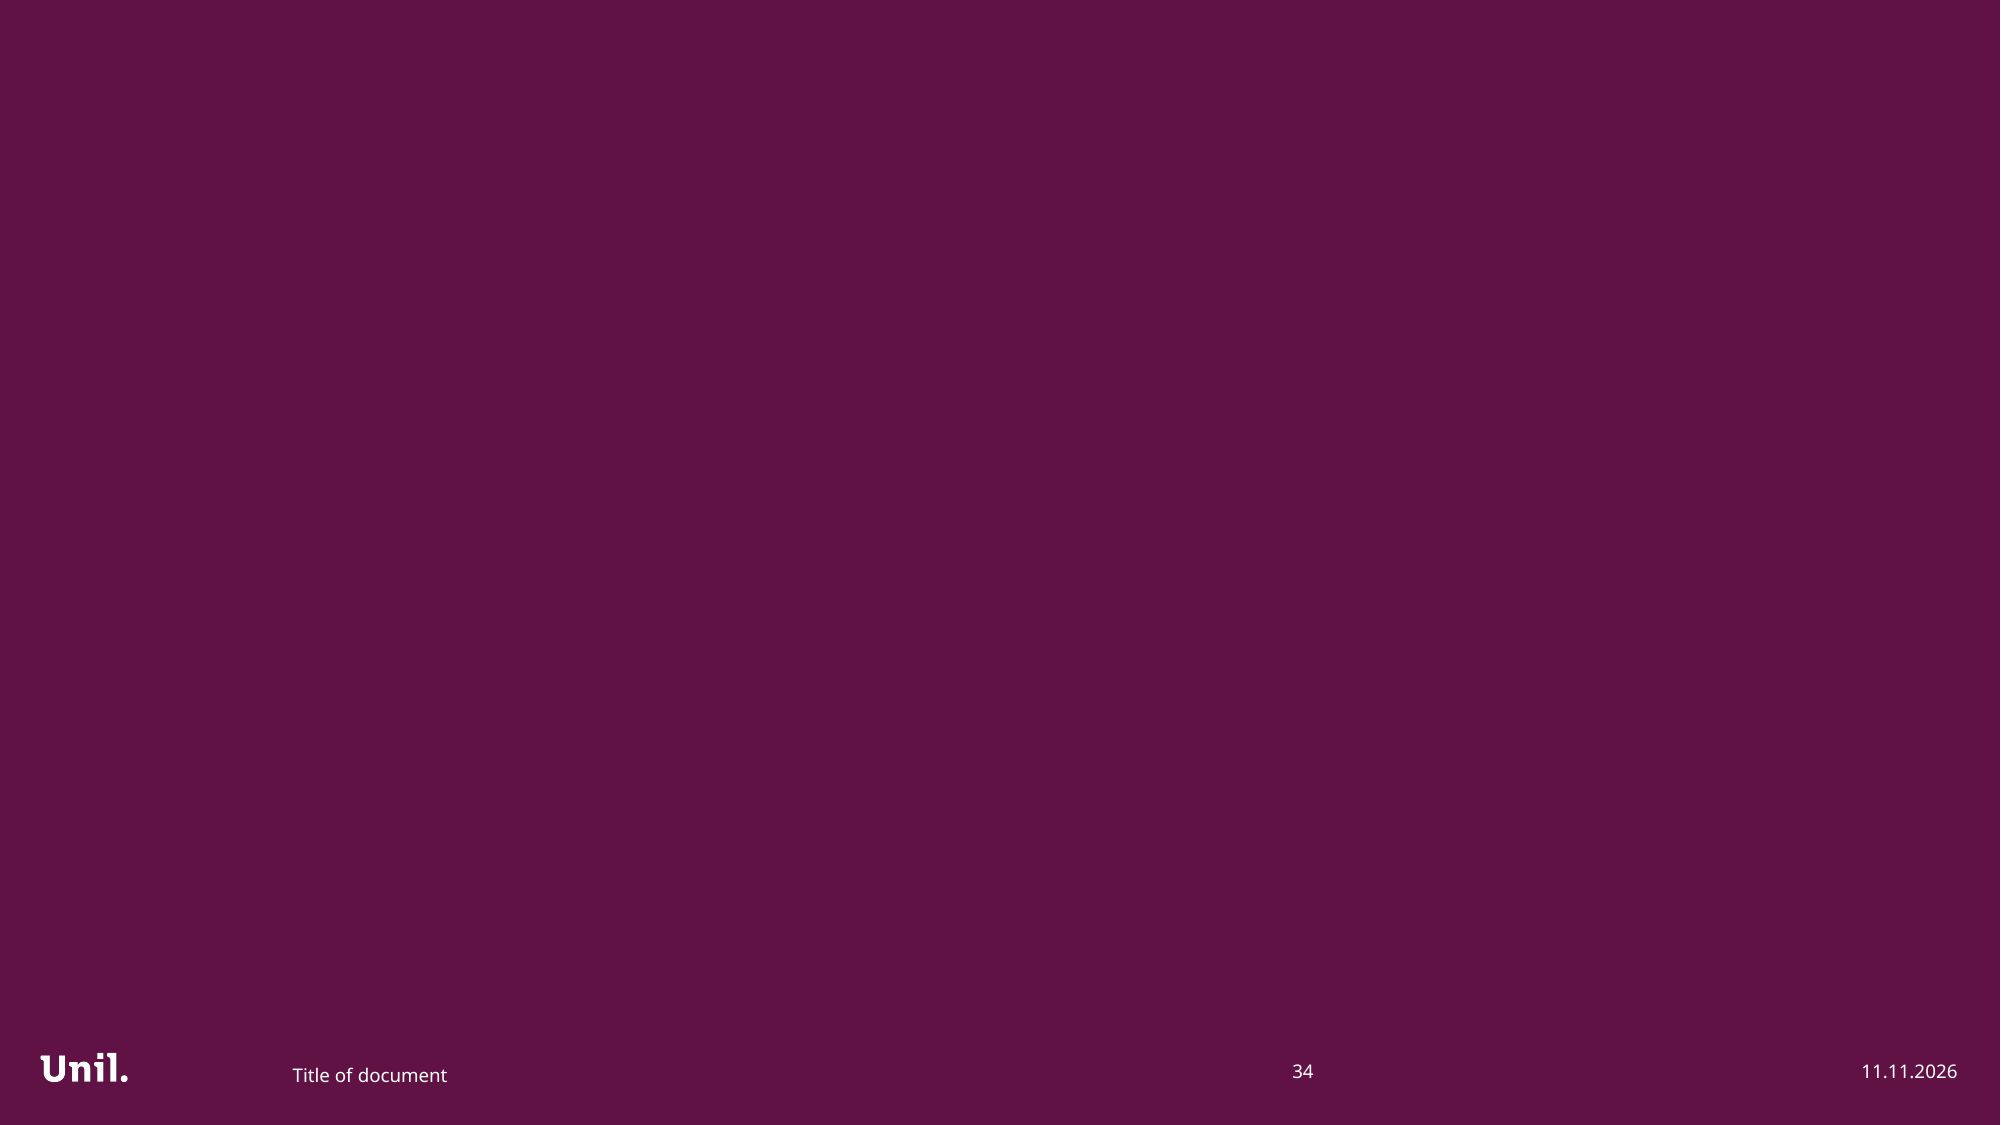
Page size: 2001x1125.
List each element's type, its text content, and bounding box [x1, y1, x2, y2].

picture [27, 1042, 141, 1095]
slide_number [1789, 1026, 1958, 1086]
footer Title of document [292, 1011, 1048, 1087]
slide_number 34 [1250, 1037, 1355, 1086]
